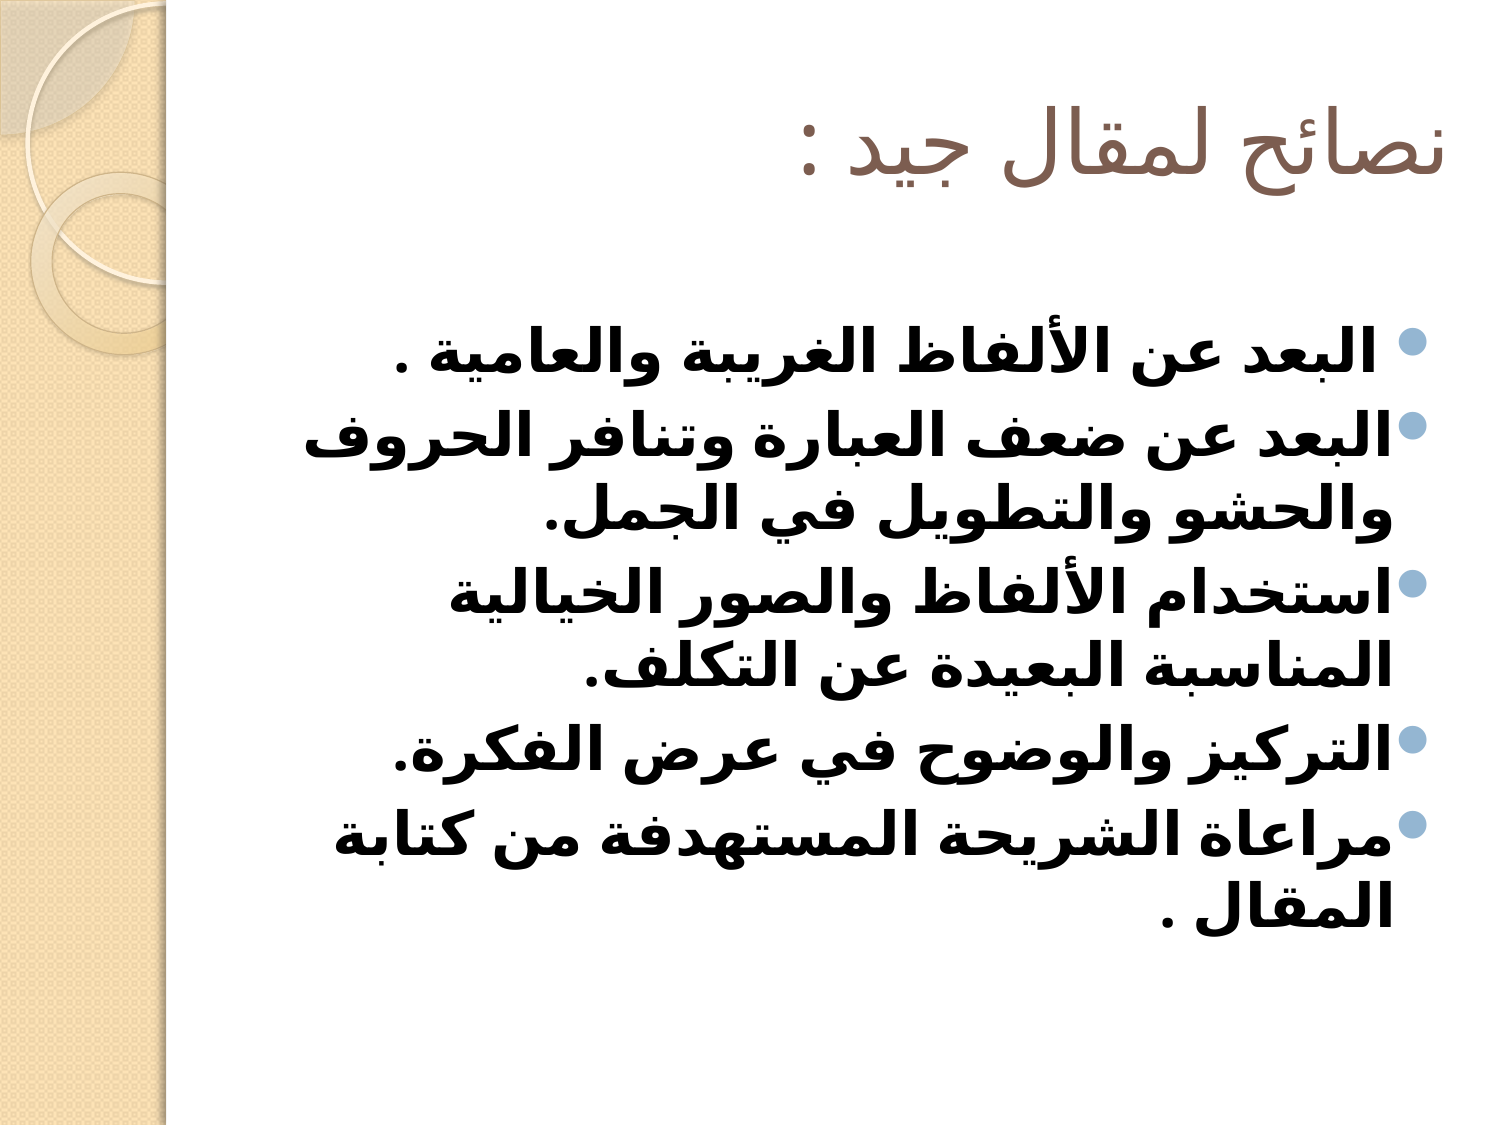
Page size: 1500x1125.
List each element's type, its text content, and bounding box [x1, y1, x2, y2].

list البعد عن الألفاظ الغريبة والعامية . البعد عن ضعف العبارة وتنافر الحروف والحشو والتطويل في الجمل. استخدام الألفاظ والصور الخيالية المناسبة البعيدة عن التكلف. التركيز والوضوح في عرض الفكرة. مراعاة الشريحة المستهدفة من كتابة المقال . [235, 304, 1466, 961]
title نصائح لمقال جيد : [235, 45, 1466, 233]
